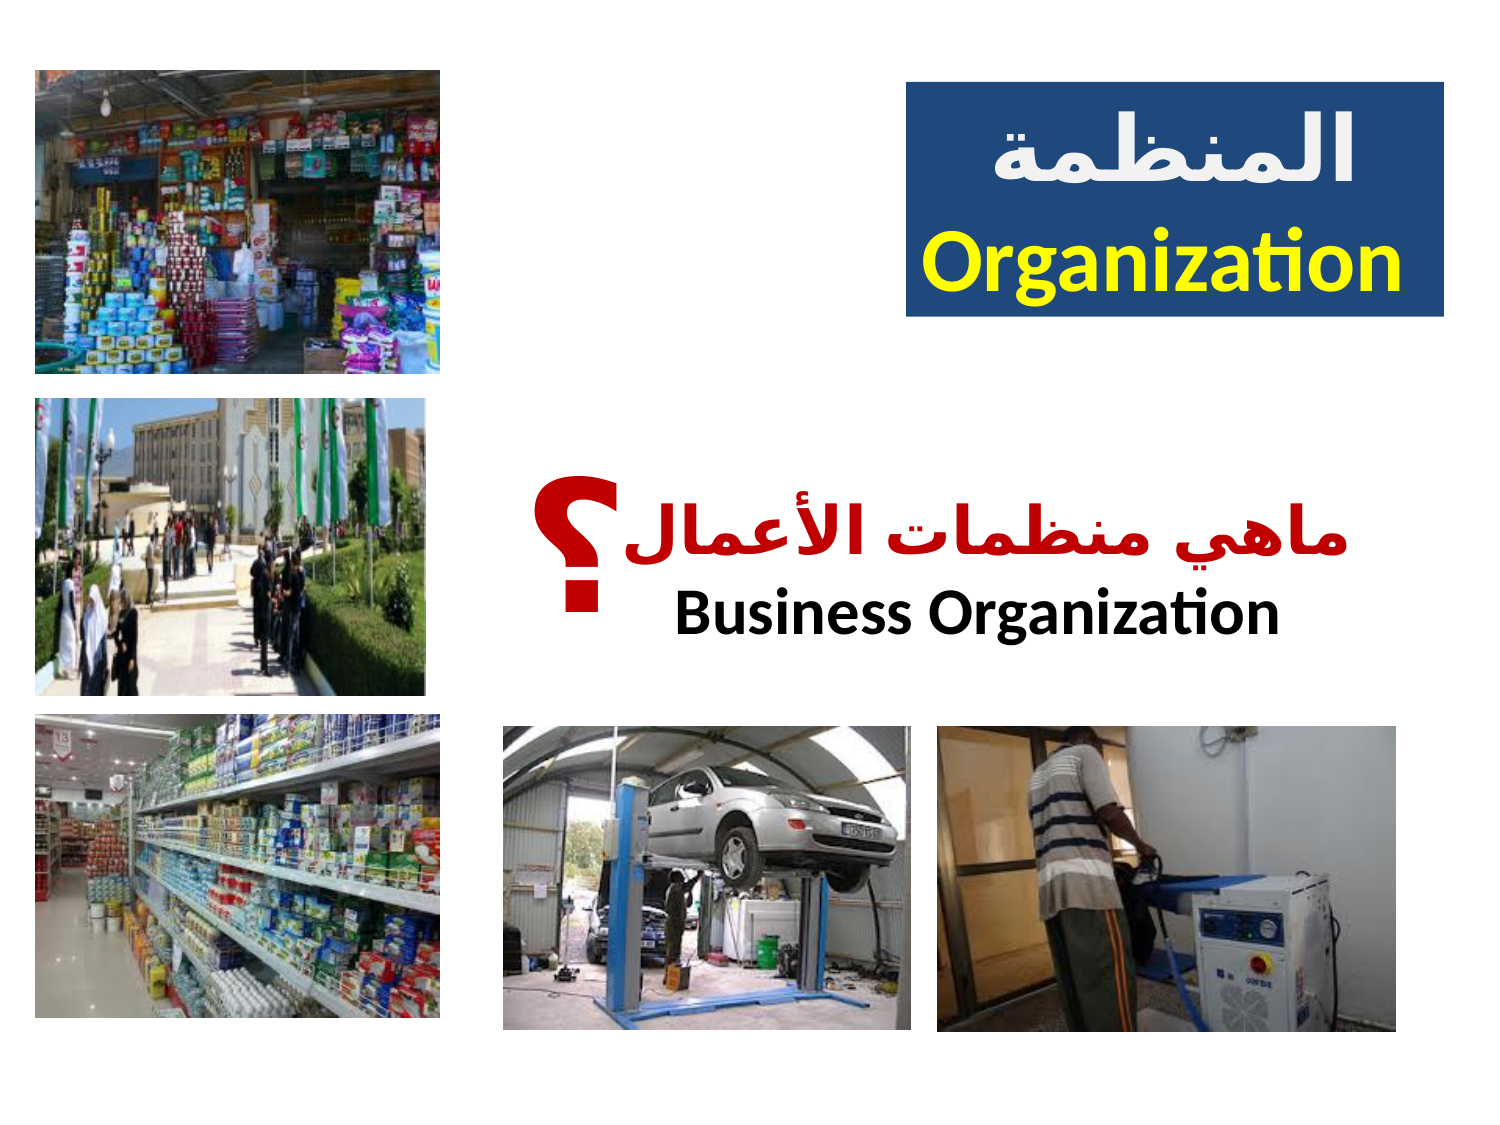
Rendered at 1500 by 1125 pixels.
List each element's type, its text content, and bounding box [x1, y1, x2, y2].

text_box المنظمة Organization [906, 81, 1444, 317]
picture [34, 398, 426, 696]
picture [34, 714, 441, 1019]
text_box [527, 421, 1318, 660]
picture [503, 726, 911, 1030]
picture [937, 726, 1396, 1032]
picture [34, 70, 441, 374]
